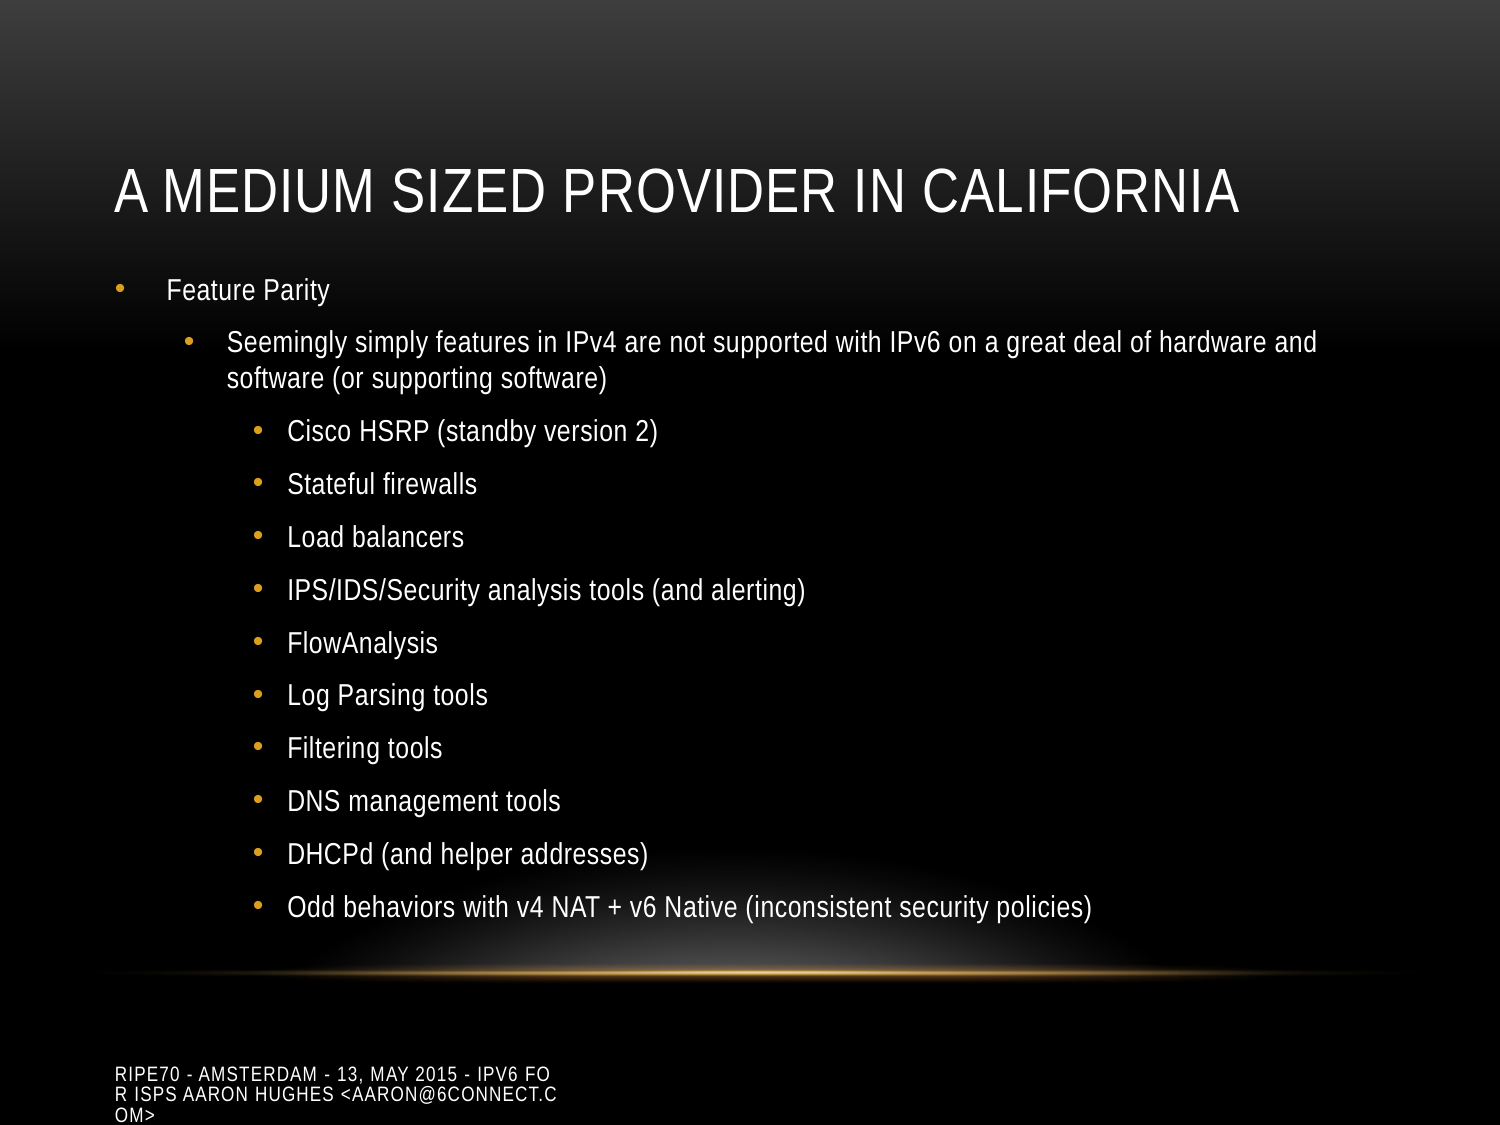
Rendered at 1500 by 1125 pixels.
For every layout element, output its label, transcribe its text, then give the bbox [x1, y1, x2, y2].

picture [0, 0, 1500, 1125]
footer RIPE70 - Amsterdam - 13, May 2015 - IPv6 for ISPs Aaron Hughes <aaron@6connect.com> [99, 1042, 575, 1103]
list Feature Parity Seemingly simply features in IPv4 are not supported with IPv6 on a great deal of hardware and software (or supporting software) Cisco HSRP (standby version 2) Stateful firewalls Load balancers IPS/IDS/Security analysis tools (and alerting) FlowAnalysis Log Parsing tools Filtering tools DNS management tools DHCPd (and helper addresses) Odd behaviors with v4 NAT + v6 Native (inconsistent security policies) [99, 262, 1400, 938]
title A medium sized provider in California [99, 45, 1400, 233]
